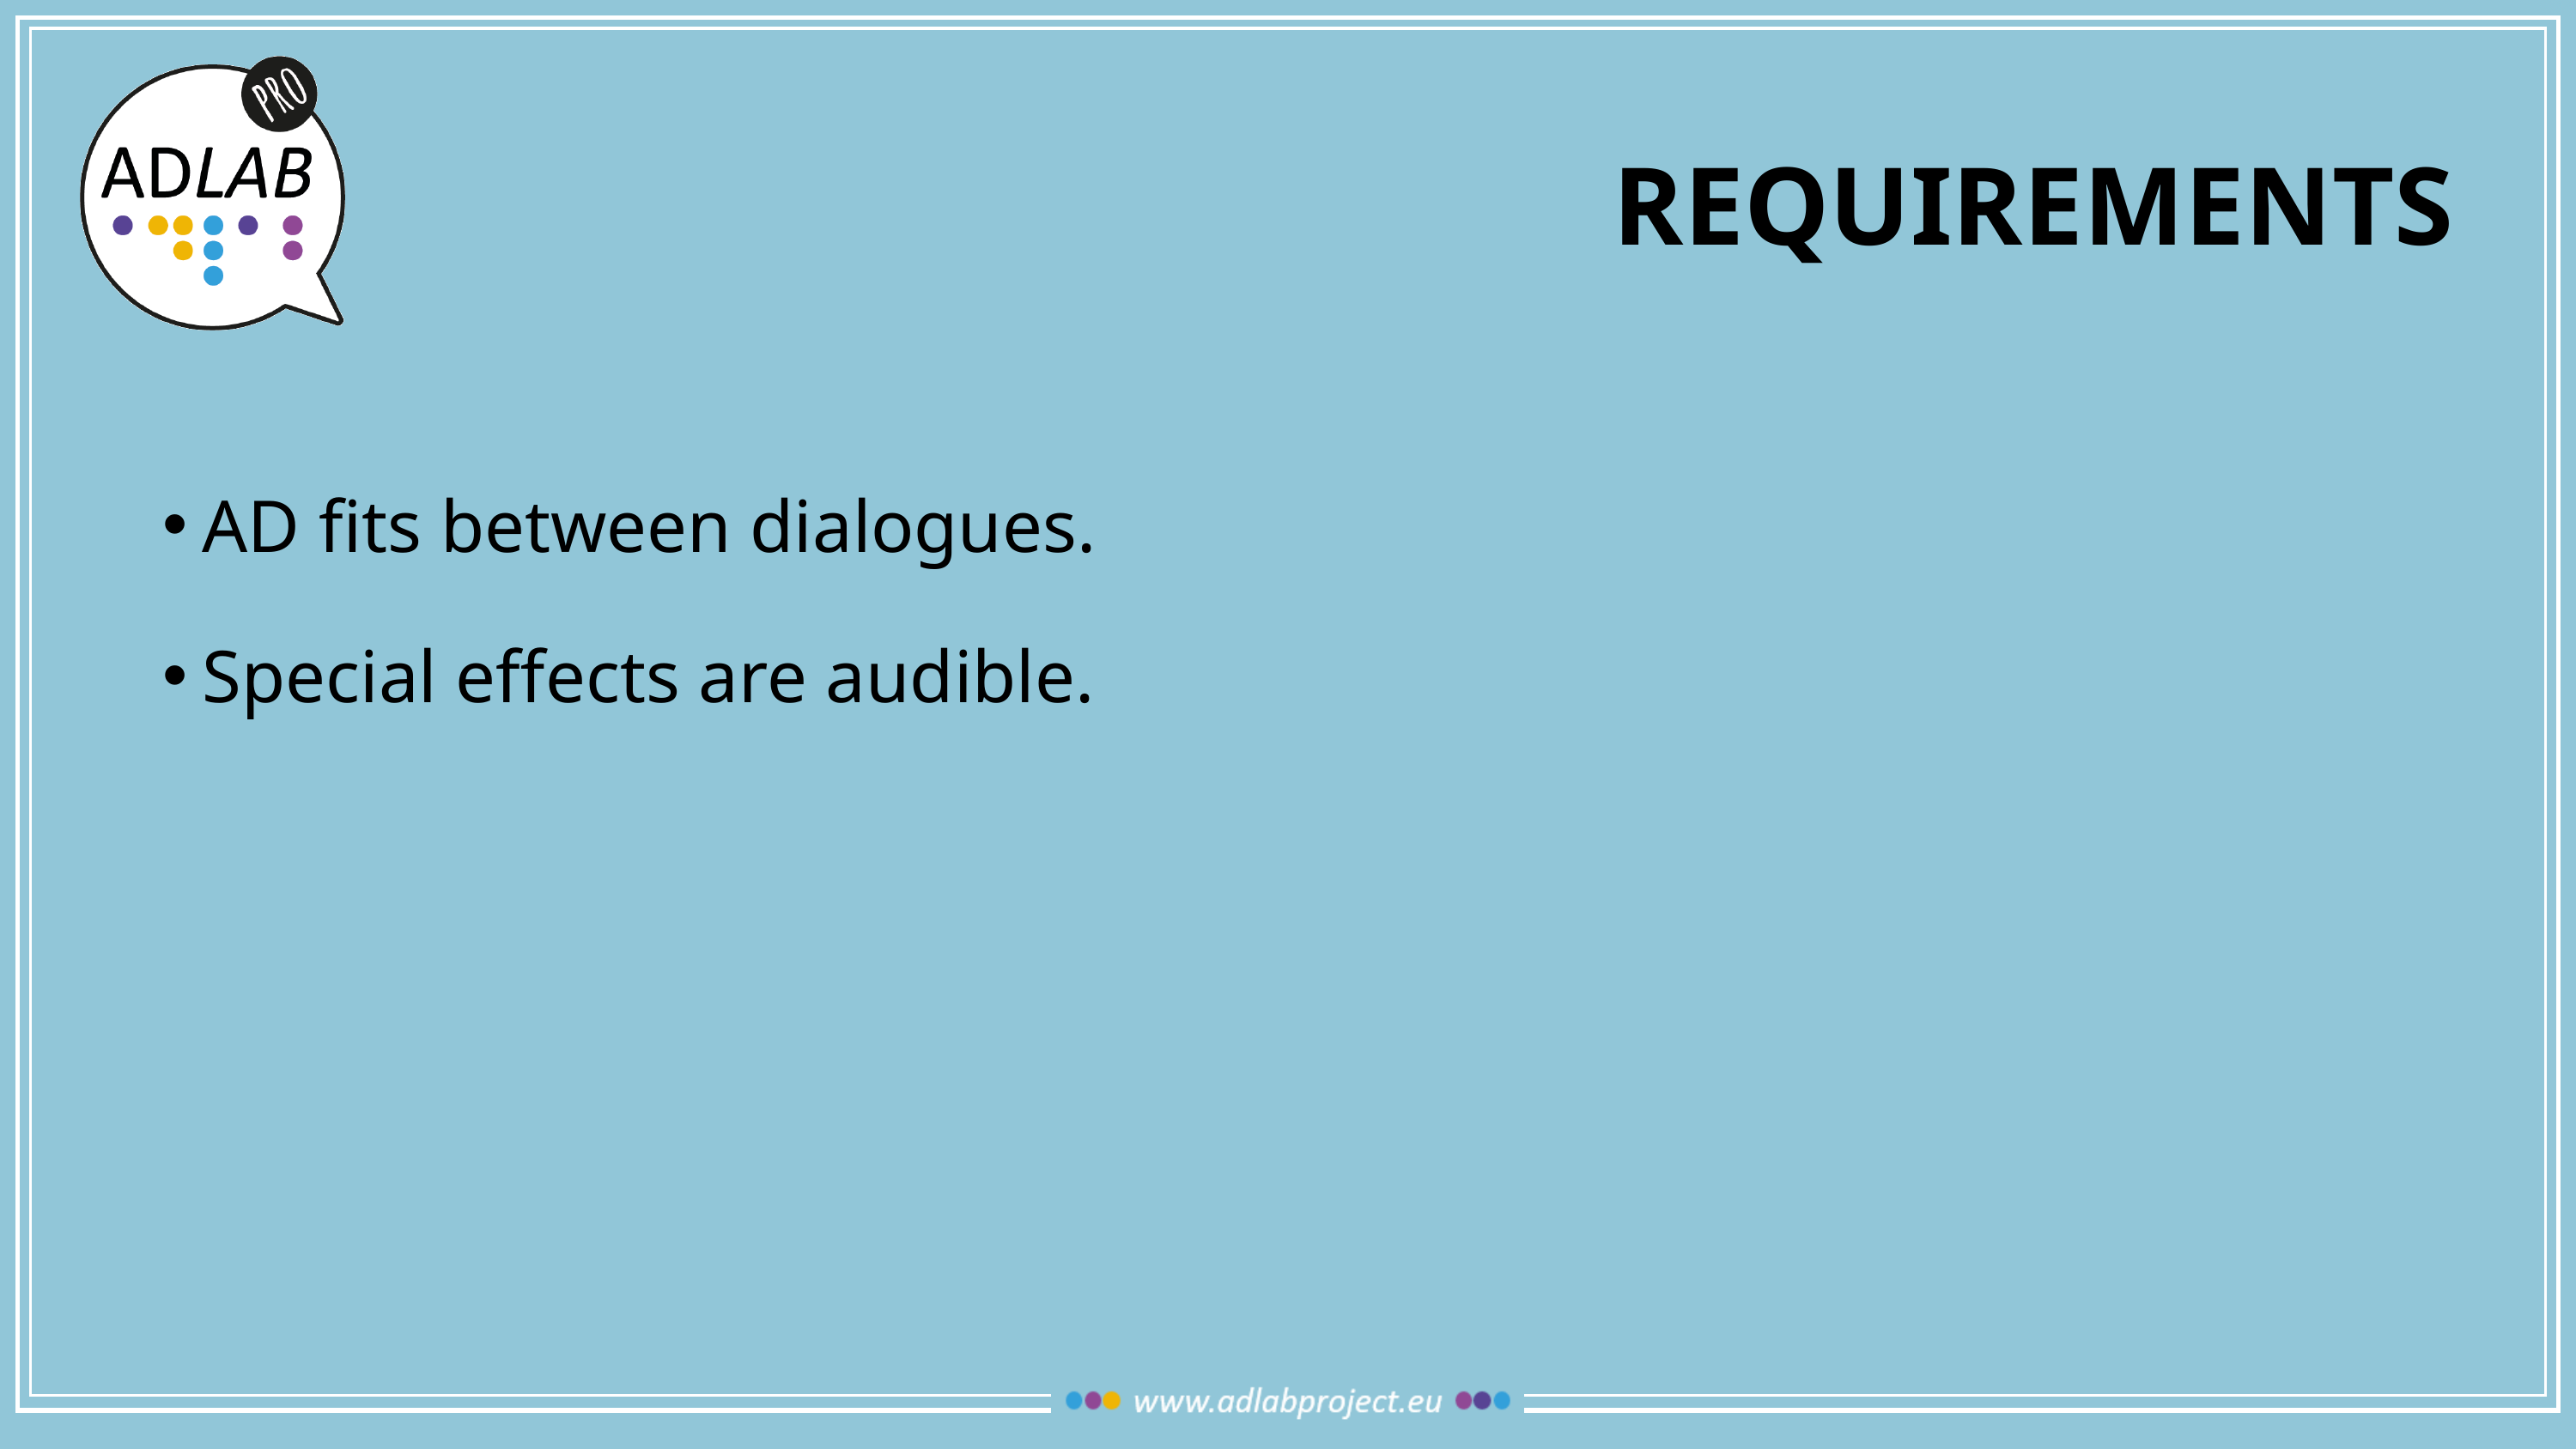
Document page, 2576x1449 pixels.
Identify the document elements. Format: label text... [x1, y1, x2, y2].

picture [72, 49, 353, 330]
title requirements [384, 70, 2467, 351]
picture [1051, 1378, 1524, 1429]
list AD fits between dialogues. Special effects are audible. [150, 431, 1710, 1087]
